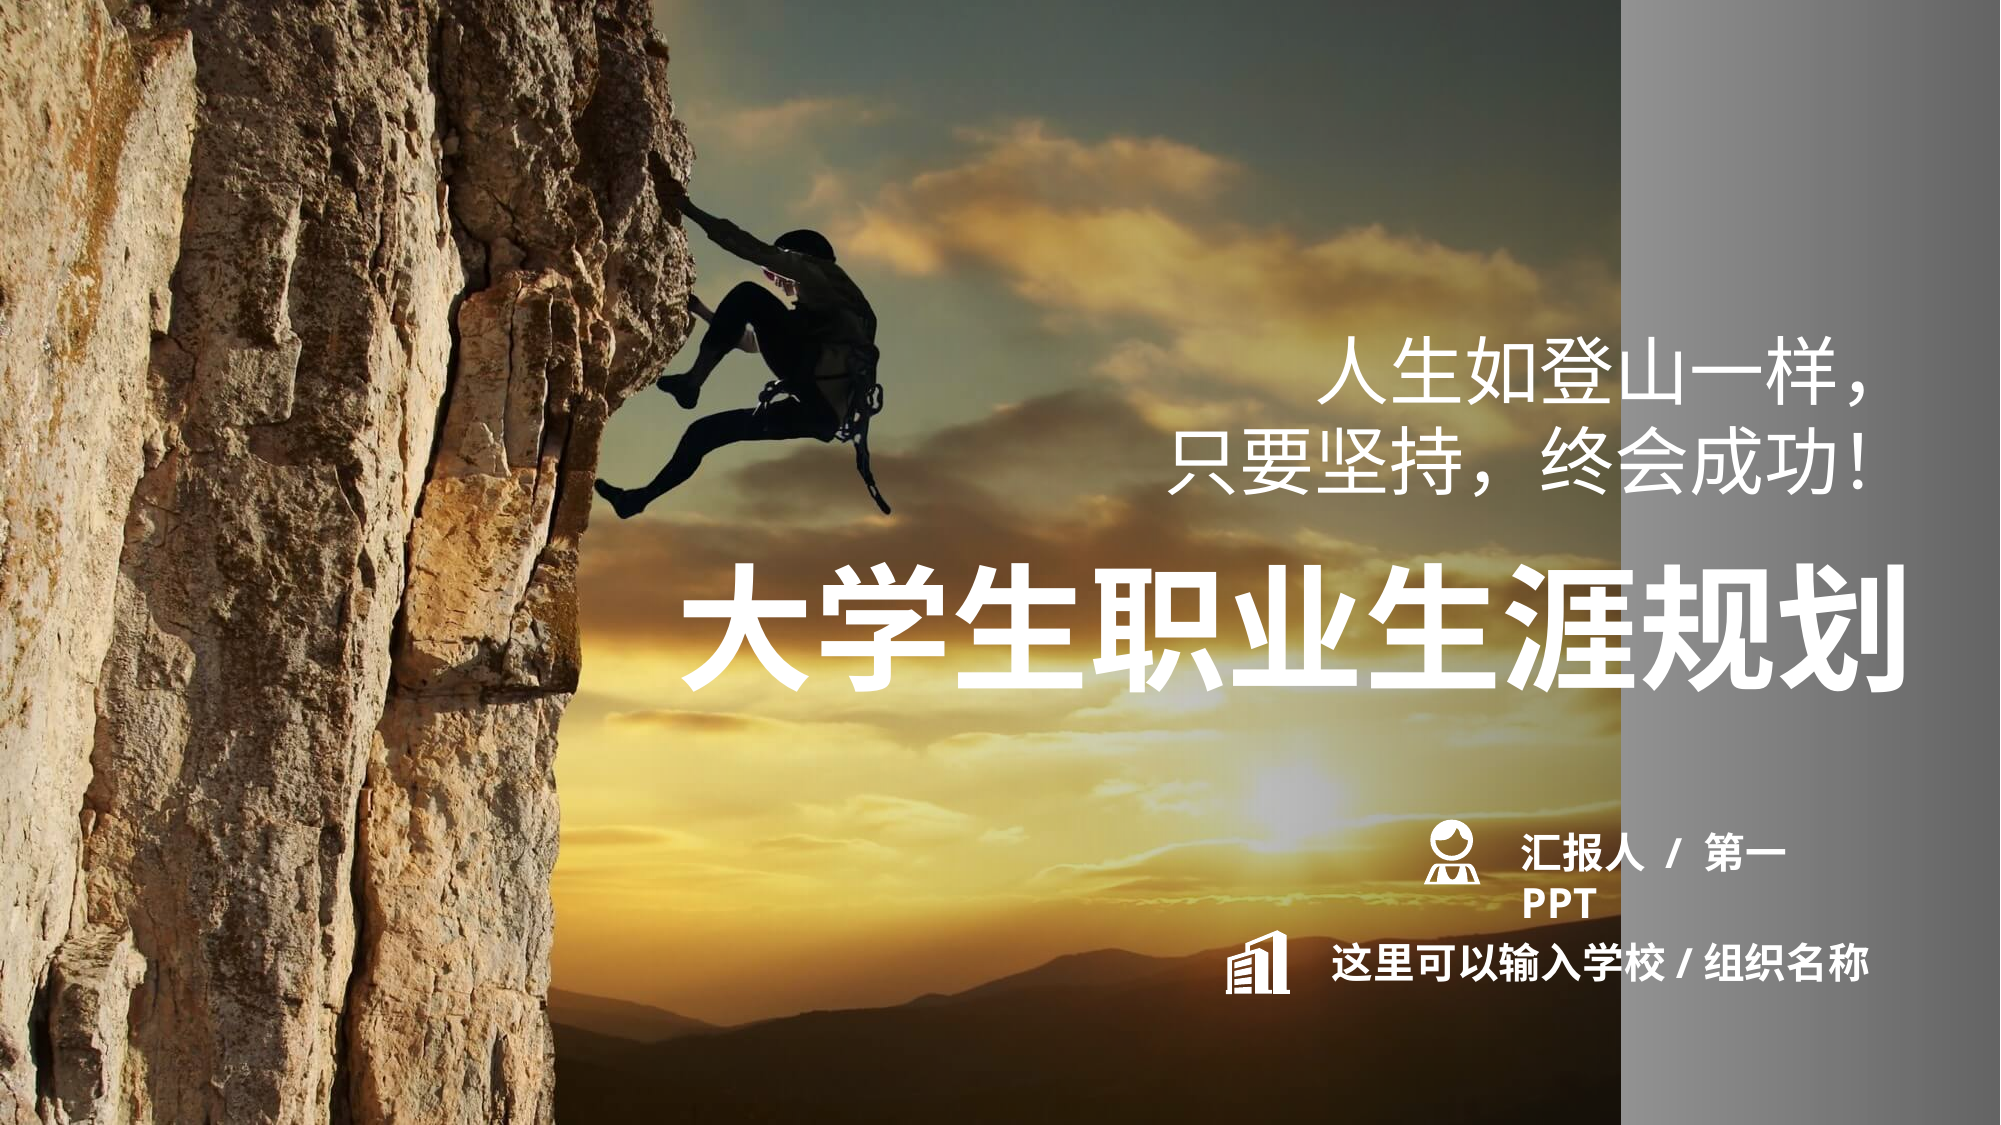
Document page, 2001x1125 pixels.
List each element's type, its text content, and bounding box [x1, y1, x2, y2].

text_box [1225, 929, 1889, 995]
picture [0, 0, 1621, 1125]
text_box [1621, 0, 2000, 1125]
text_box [1423, 819, 1885, 886]
text_box 人生如登山一样， 只要坚持，终会成功！ [1621, 316, 1929, 512]
text_box 大学生职业生涯规划 [1621, 535, 1929, 716]
